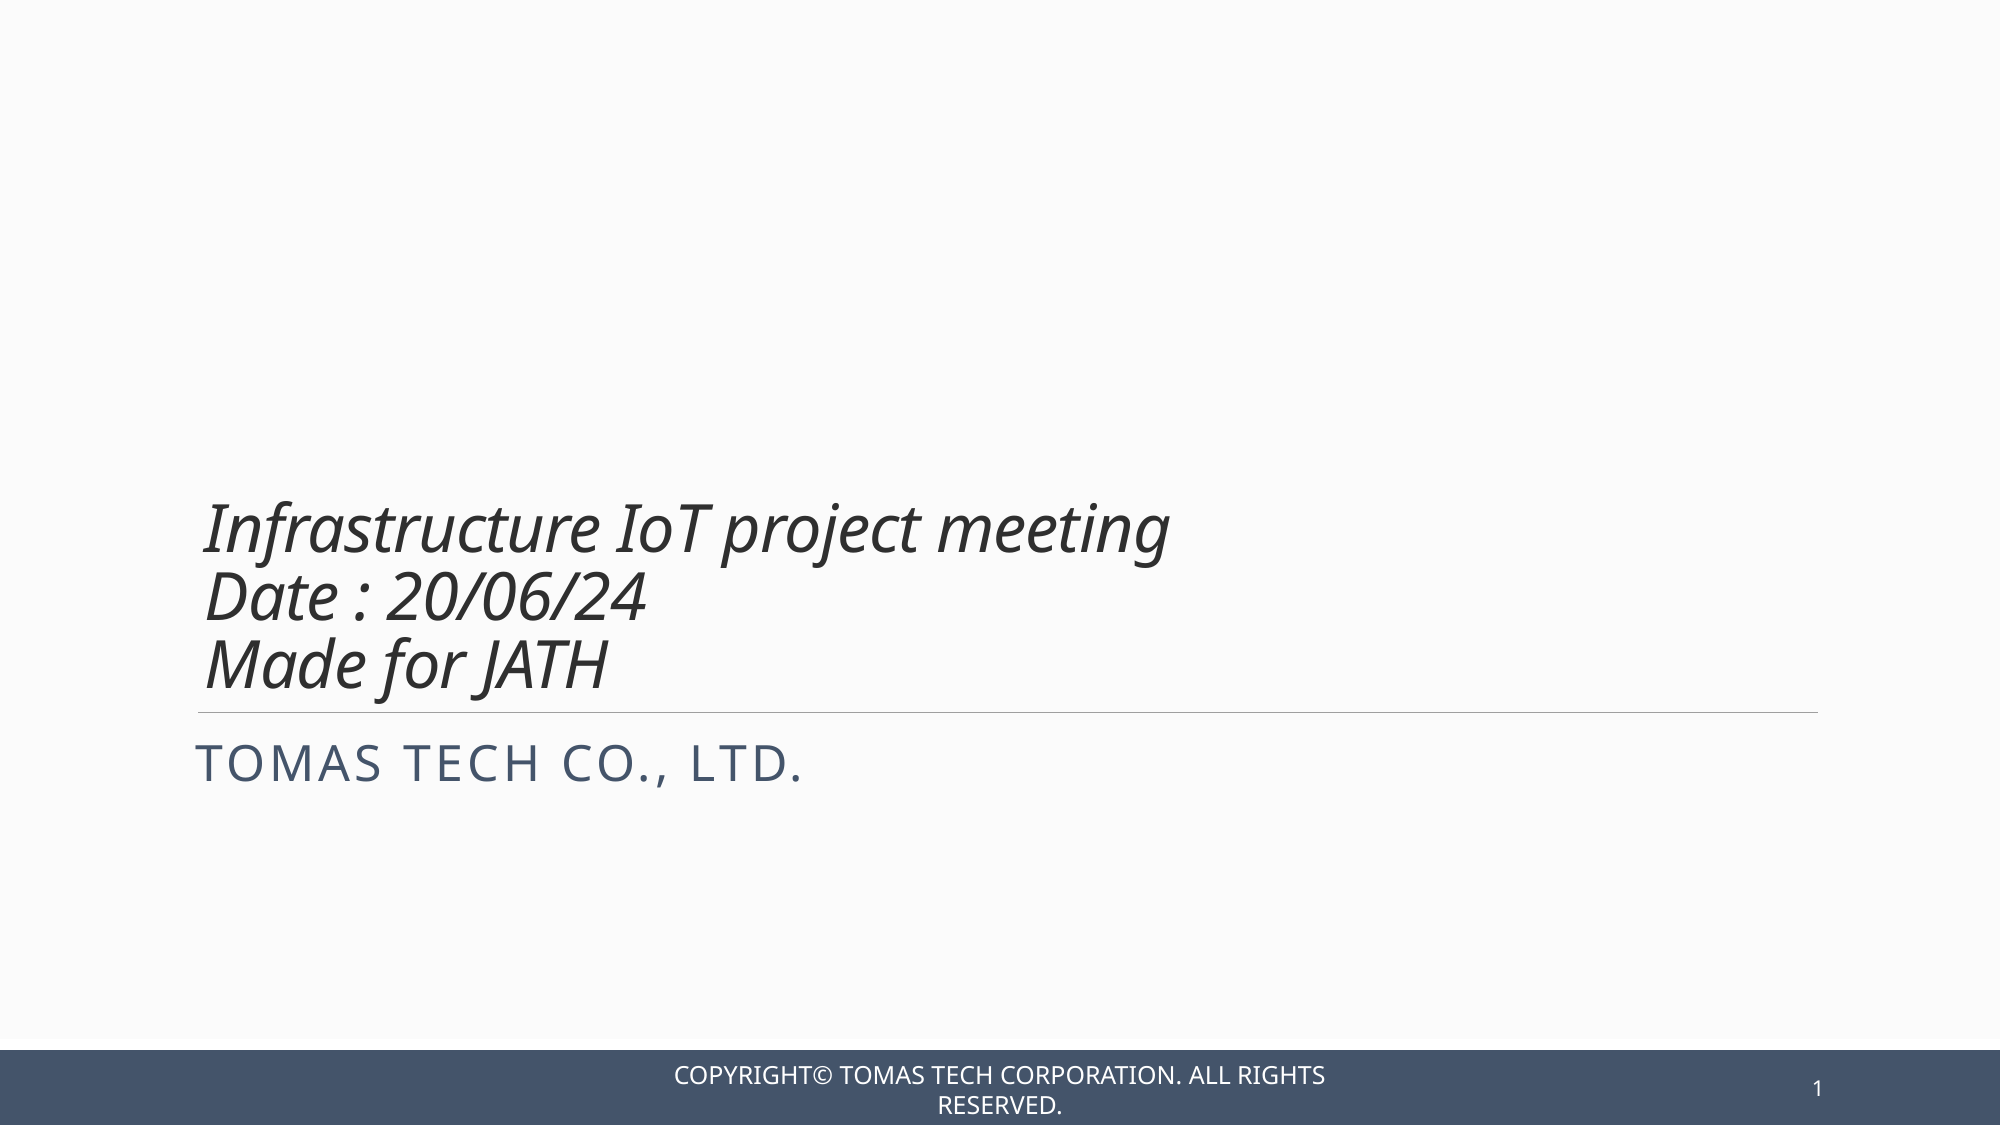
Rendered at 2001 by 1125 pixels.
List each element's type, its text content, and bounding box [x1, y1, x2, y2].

slide_number 1 [1624, 1059, 1840, 1120]
footer Copyright© TOMAS TECH CORPORATION. All rights reserved. [604, 1059, 1396, 1120]
title Infrastructure IoT project meeting Date : 20/06/24 Made for JATH [189, 471, 1971, 710]
subtitle TOMAS TECH Co., Ltd. [180, 730, 1831, 800]
